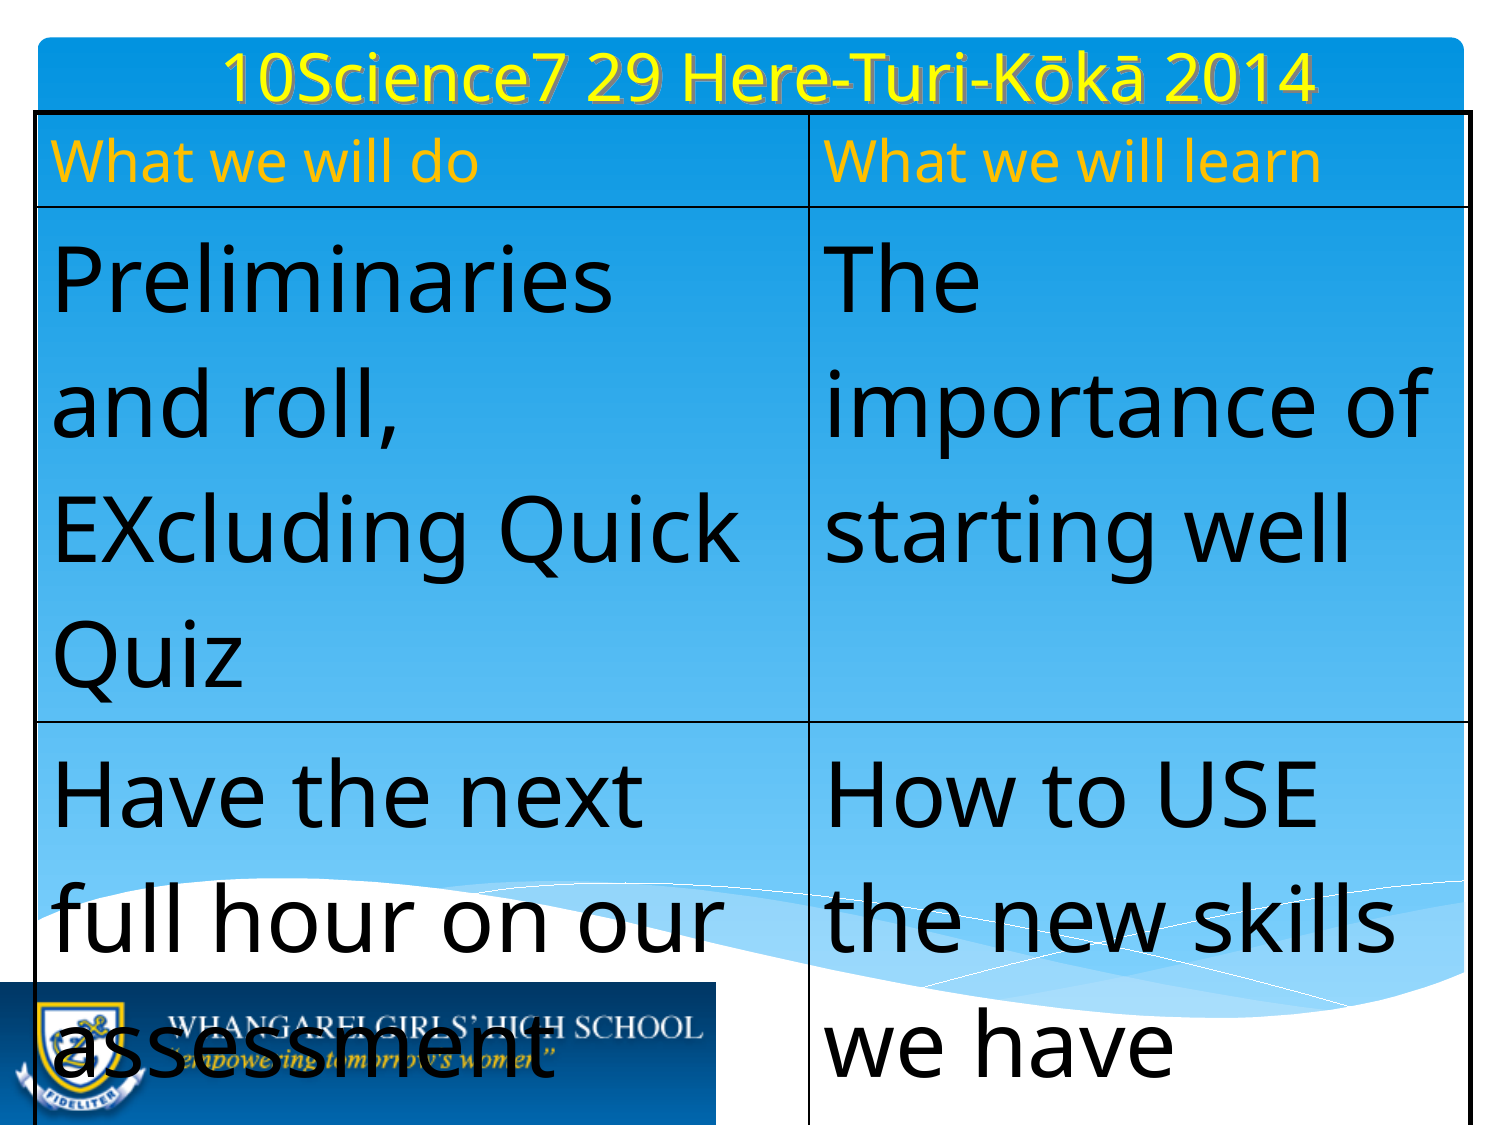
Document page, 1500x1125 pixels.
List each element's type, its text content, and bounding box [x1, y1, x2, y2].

table_cell Preliminaries and roll, EXcluding Quick Quiz [37, 208, 808, 721]
table_header What we will do [37, 115, 808, 206]
table_cell The importance of starting well [810, 208, 1468, 721]
table_header What we will learn [810, 115, 1468, 206]
picture [0, 982, 716, 1125]
table_cell Have the next full hour on our assessment [37, 723, 808, 1125]
text_box 10Science7 29 Here-Turi-Kōkā 2014 [162, 24, 1375, 110]
table_cell How to USE the new skills we have learned [810, 723, 1468, 1125]
